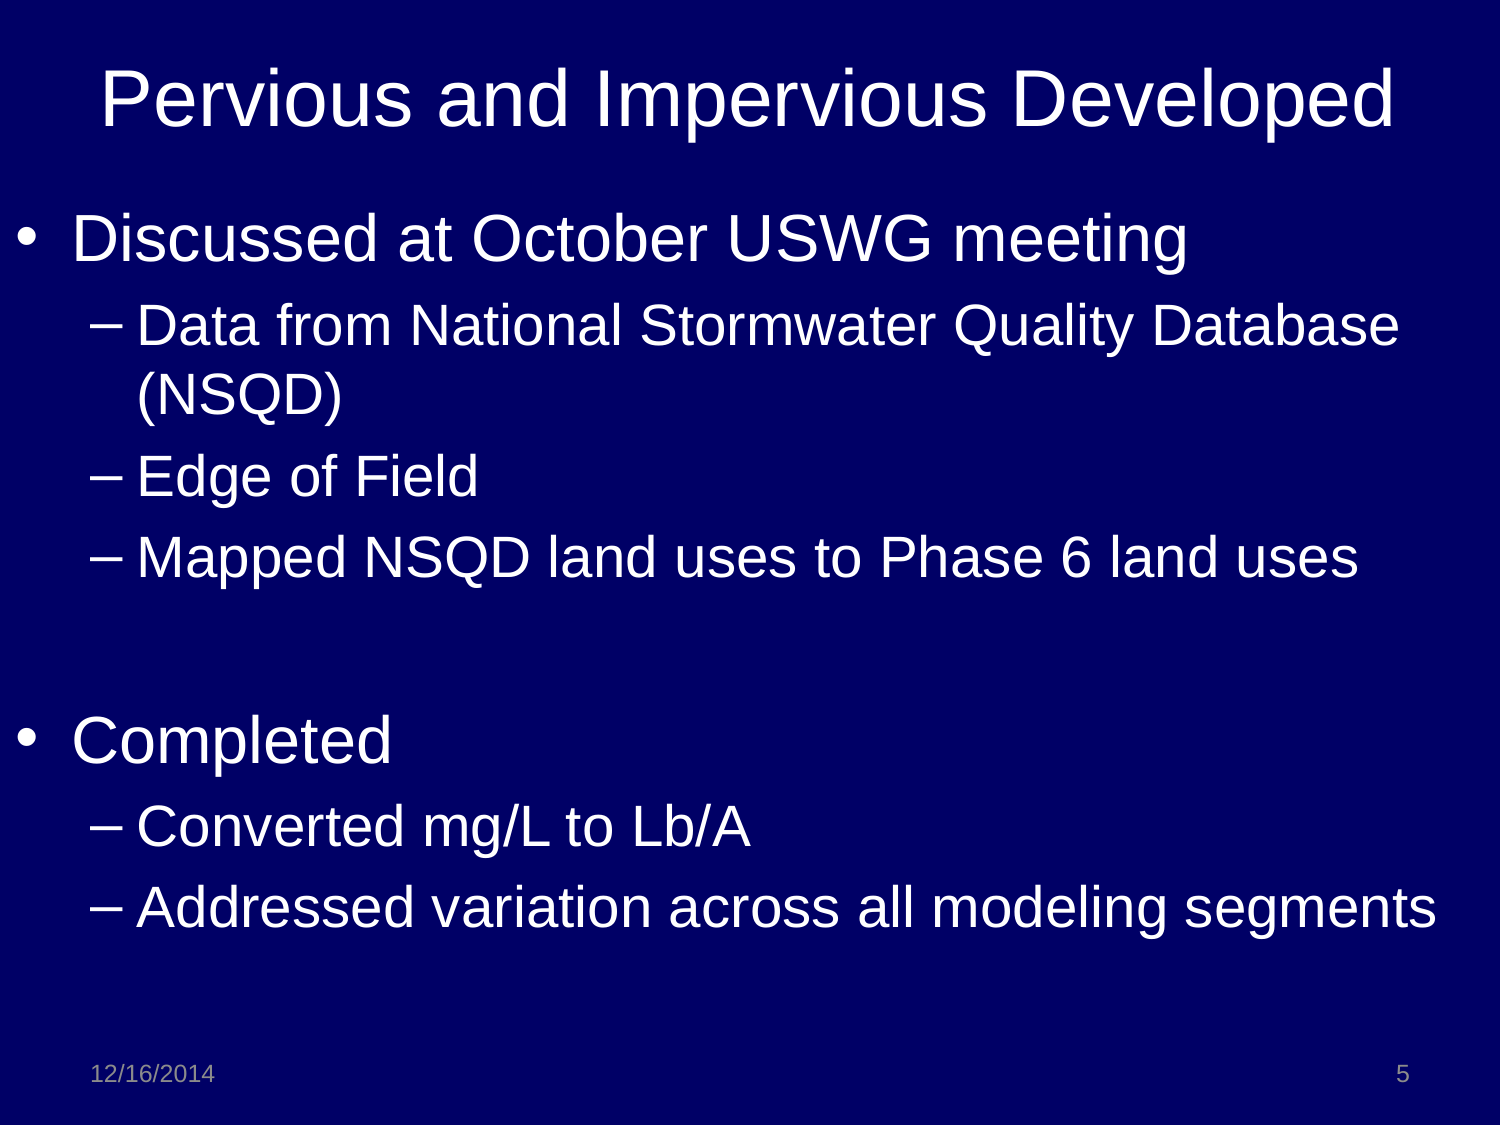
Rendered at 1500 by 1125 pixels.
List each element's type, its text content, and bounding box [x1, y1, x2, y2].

slide_number 5 [1074, 1042, 1425, 1103]
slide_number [75, 1042, 425, 1103]
title Pervious and Impervious Developed [0, 0, 1500, 187]
list Discussed at October USWG meeting Data from National Stormwater Quality Database (NSQD) Edge of Field Mapped NSQD land uses to Phase 6 land uses Completed Converted mg/L to Lb/A Addressed variation across all modeling segments [0, 187, 1500, 1038]
